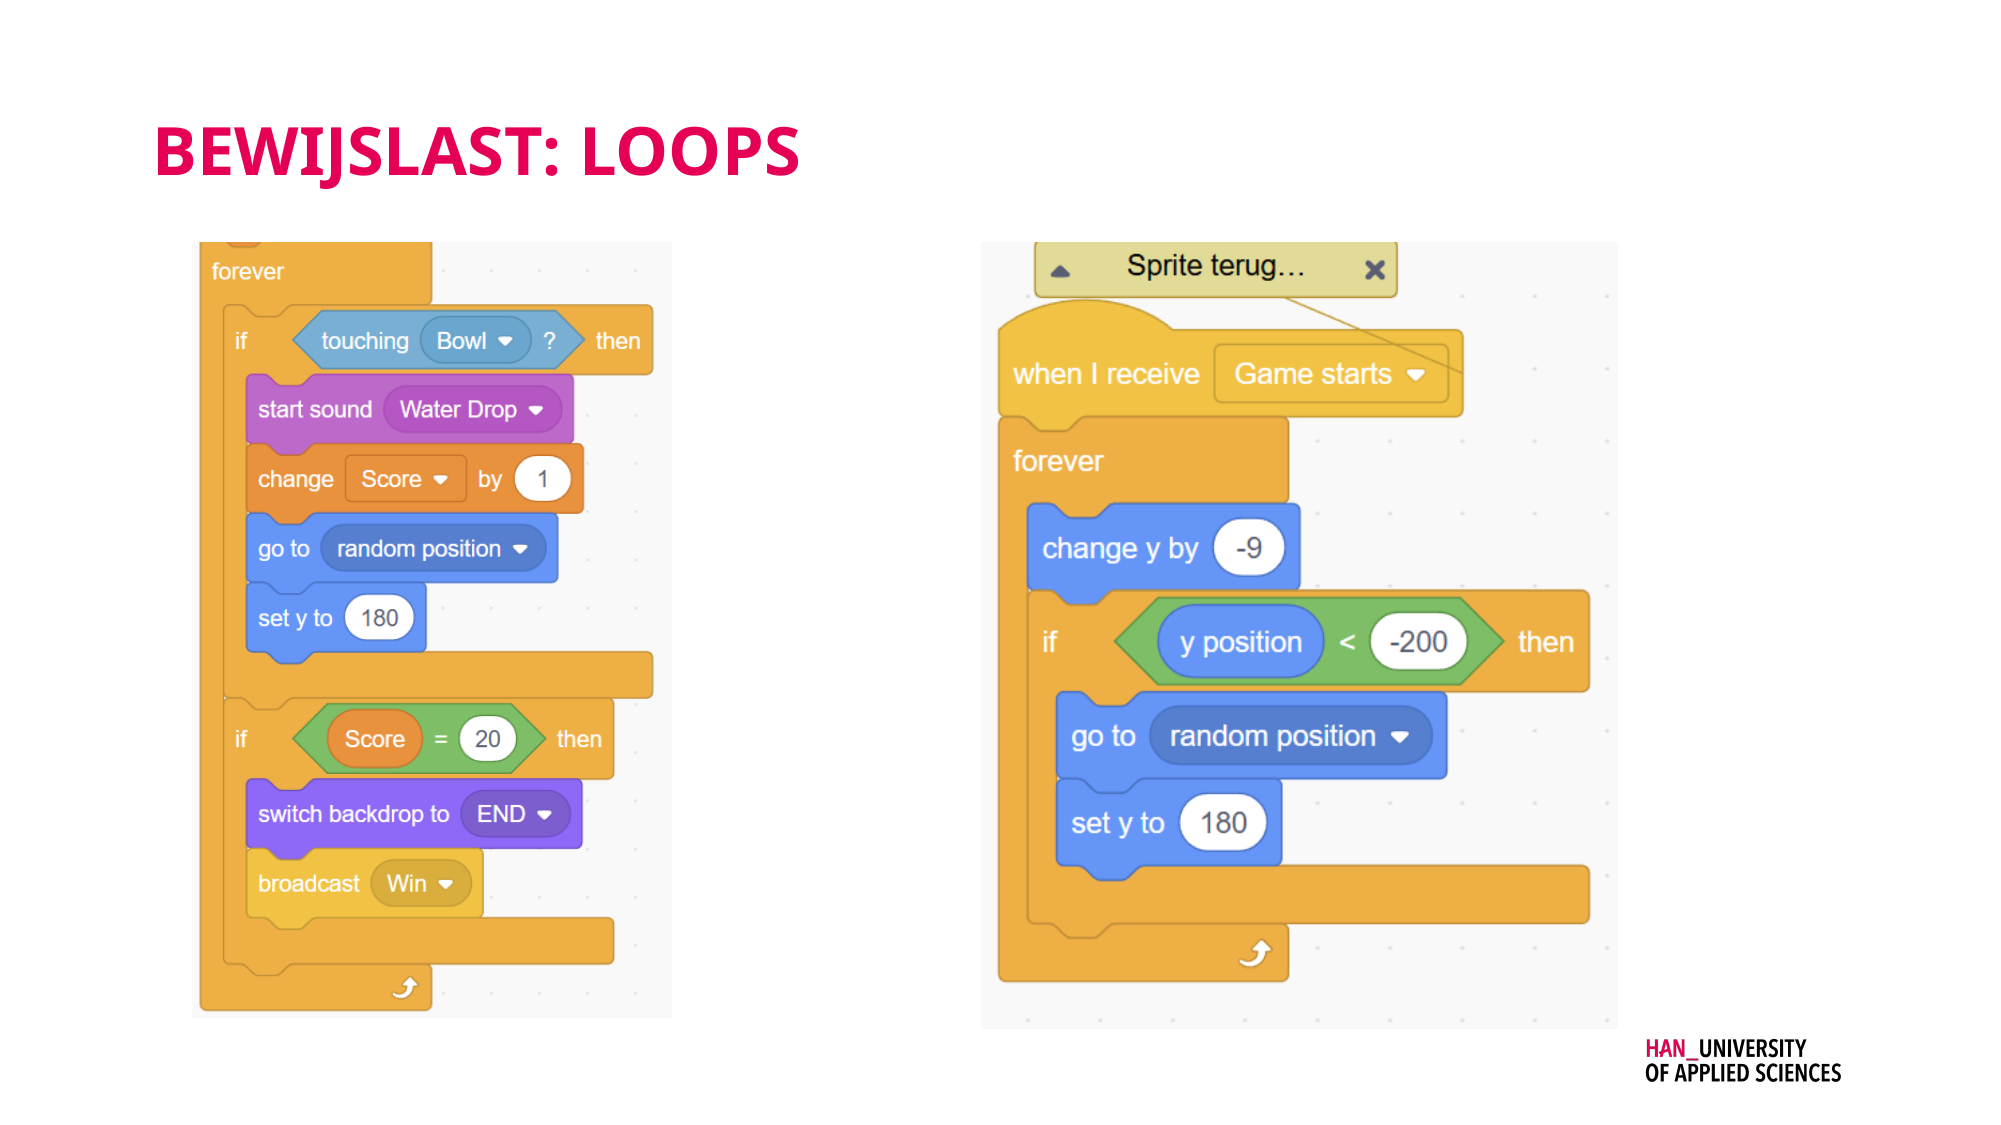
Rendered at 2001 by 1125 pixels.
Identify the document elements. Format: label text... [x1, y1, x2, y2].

title Bewijslast: Loops [137, 59, 1863, 278]
picture [1640, 1021, 1864, 1119]
picture [192, 242, 672, 1018]
picture [980, 242, 1618, 1029]
